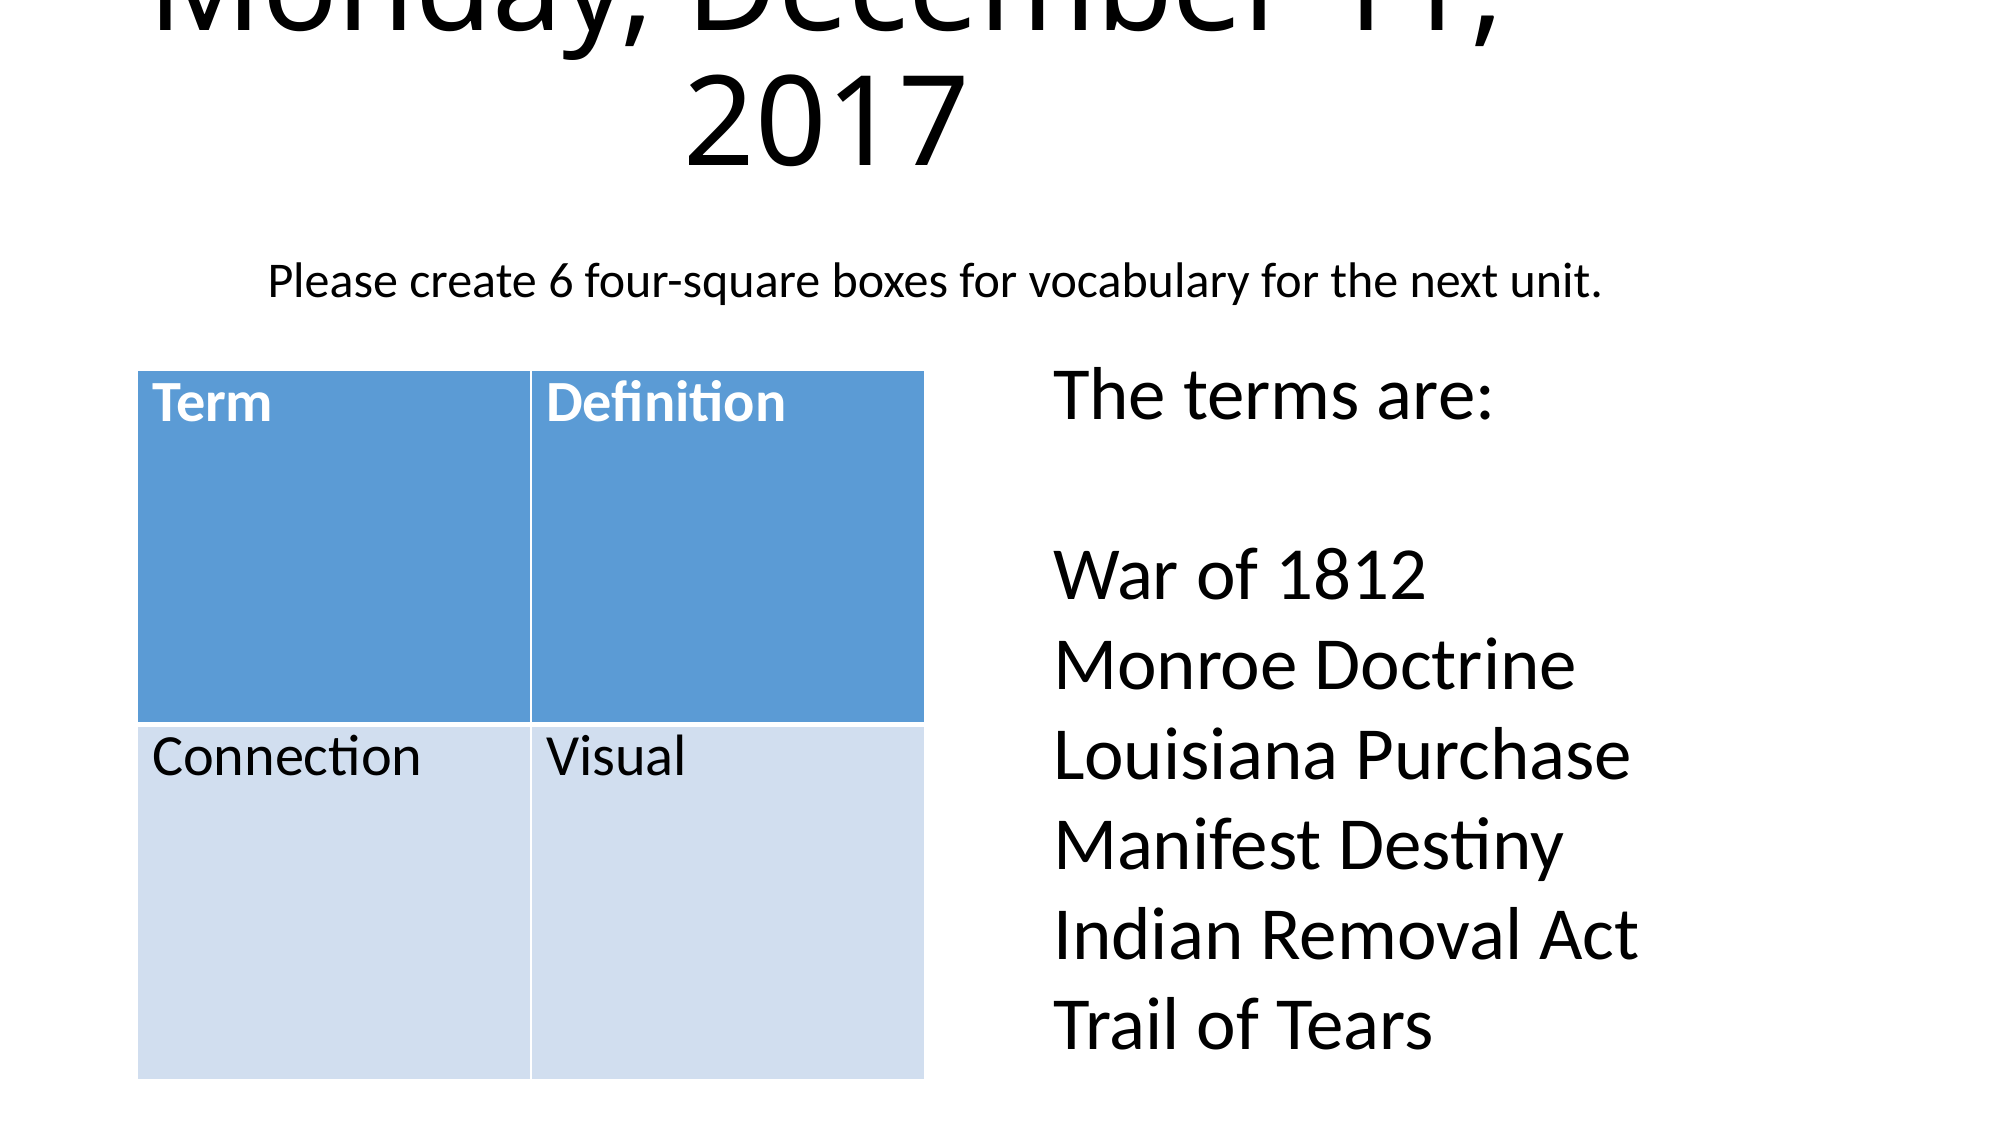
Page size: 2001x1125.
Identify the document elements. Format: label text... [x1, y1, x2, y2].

text_box The terms are: War of 1812 Monroe Doctrine Louisiana Purchase Manifest Destiny Indian Removal Act Trail of Tears [1038, 337, 1786, 1118]
table_header Definition [532, 371, 924, 722]
subtitle Please create 6 four-square boxes for vocabulary for the next unit. [185, 246, 1686, 519]
table_header Term [138, 371, 530, 722]
table_cell Visual [532, 727, 924, 1079]
title Monday, December 11, 2017 [76, 25, 1577, 200]
table_cell Connection [138, 727, 530, 1079]
